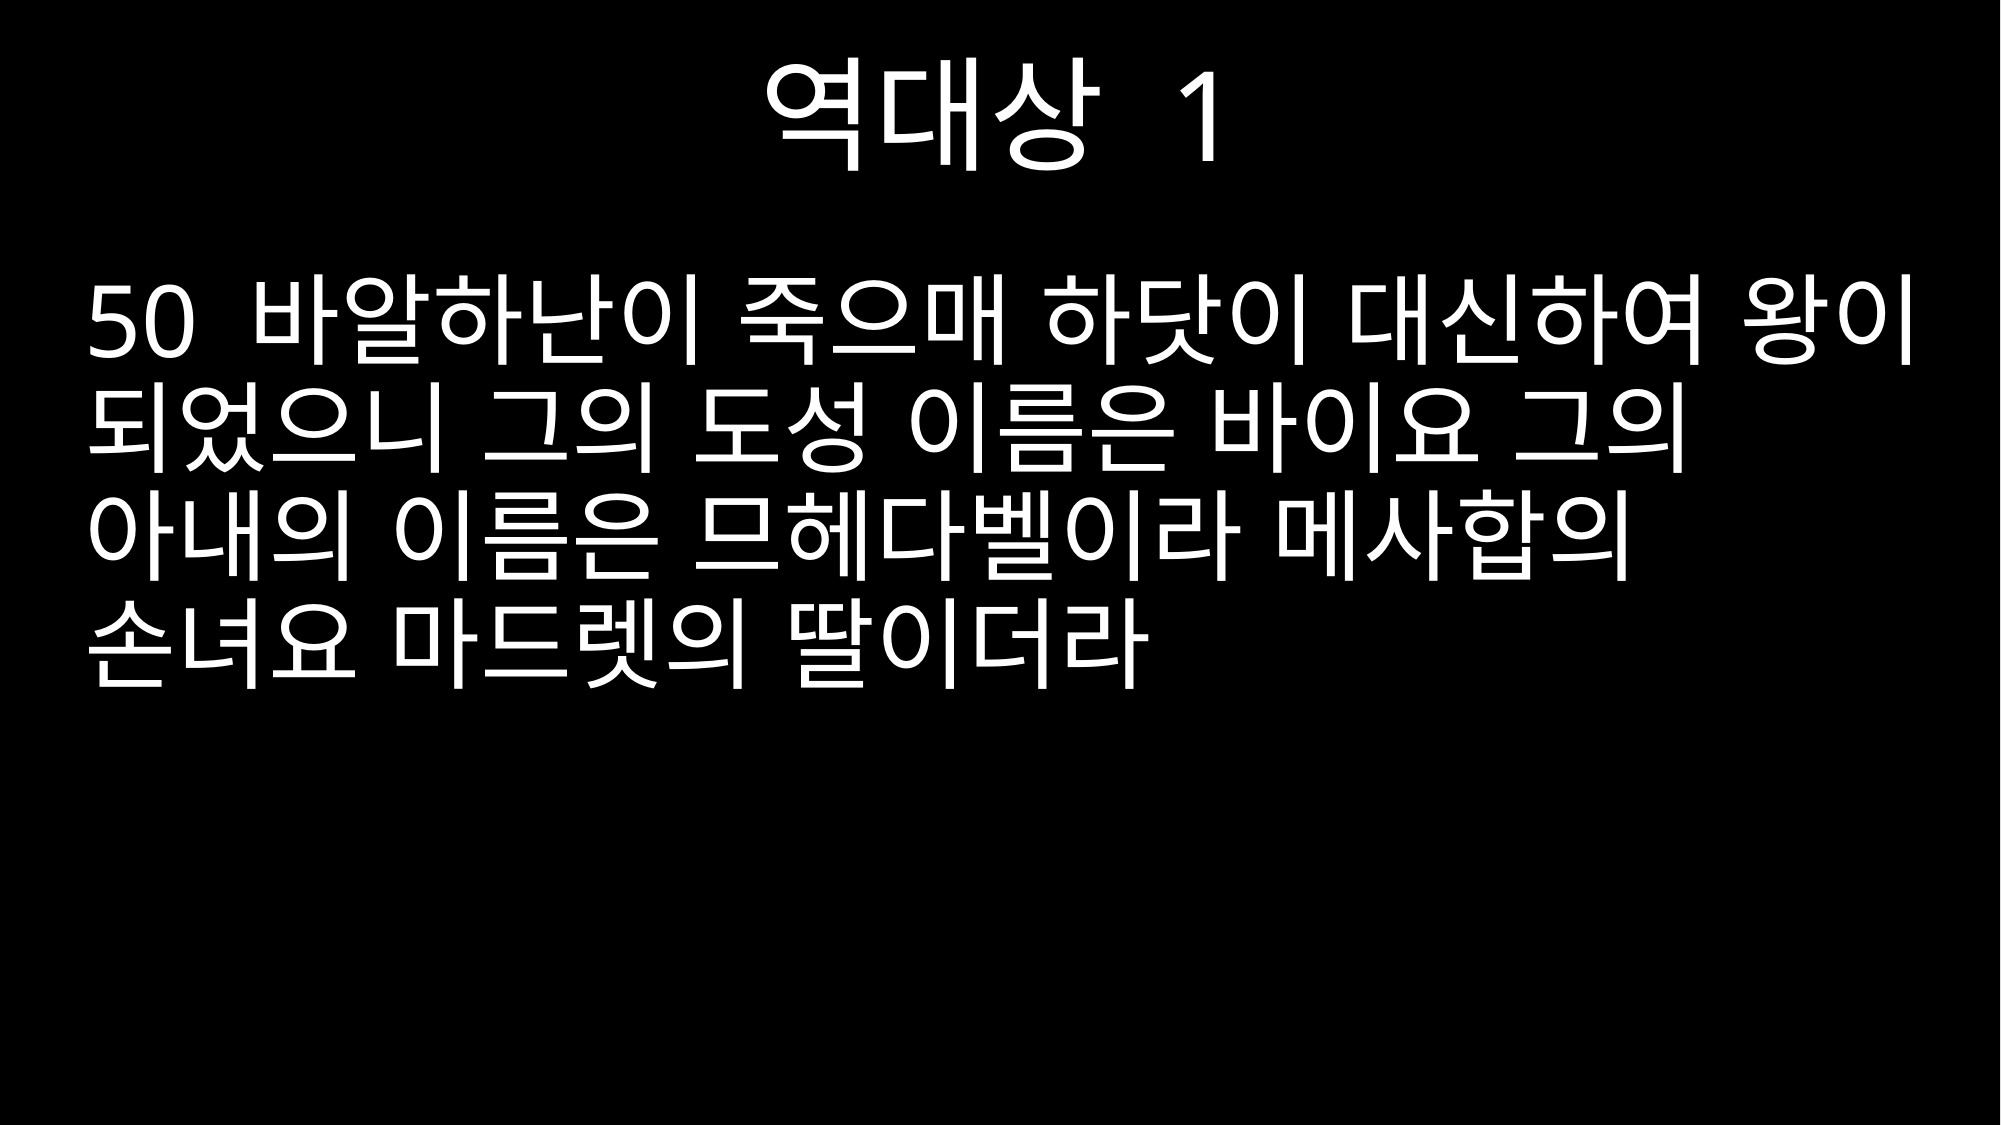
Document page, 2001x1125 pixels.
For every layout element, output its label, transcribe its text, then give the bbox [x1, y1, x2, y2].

footer 역대상 1 [0, 32, 2000, 192]
picture [0, 0, 2001, 1125]
list 50 바알하난이 죽으매 하닷이 대신하여 왕이 되었으니 그의 도성 이름은 바이요 그의 아내의 이름은 므헤다벨이라 메사합의 손녀요 마드렛의 딸이더라 [69, 263, 1953, 423]
